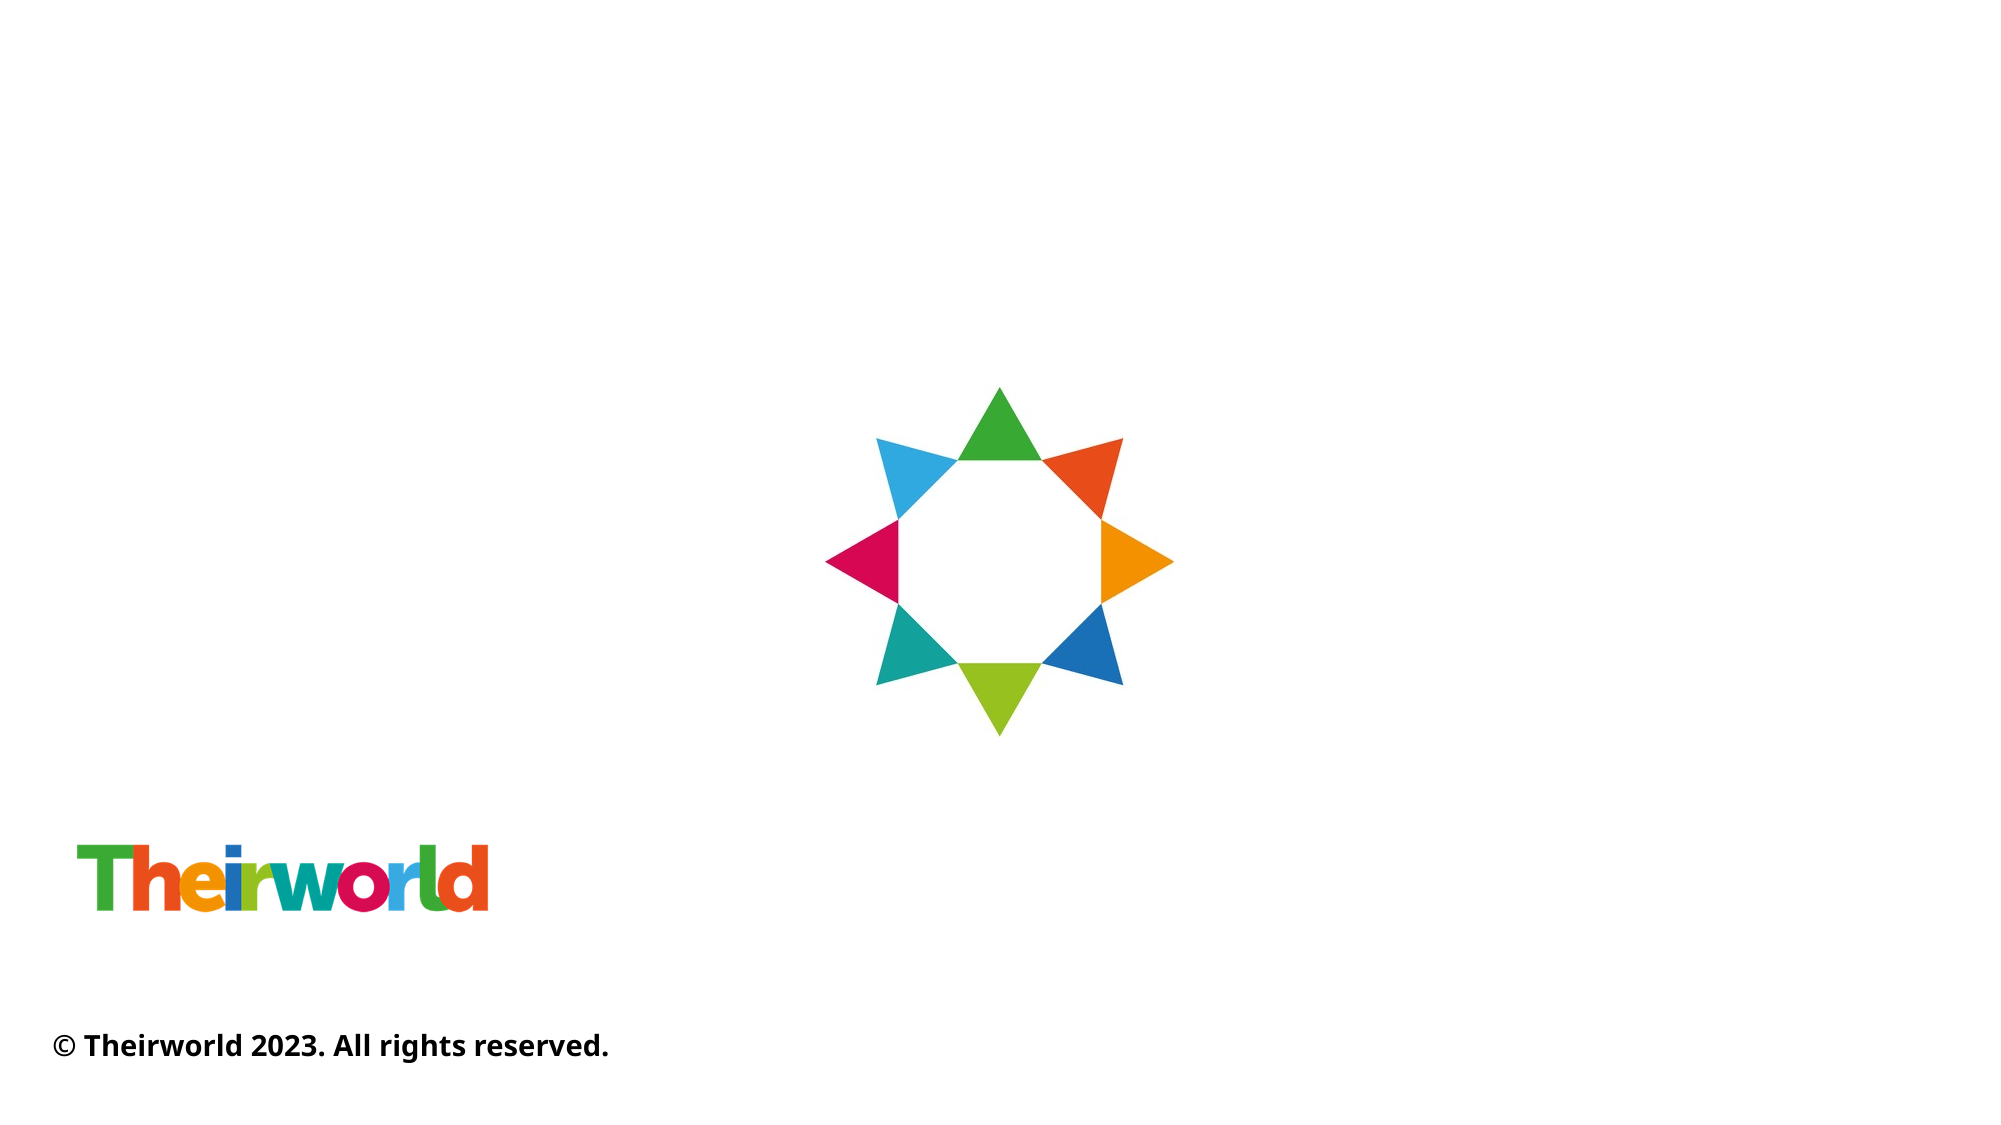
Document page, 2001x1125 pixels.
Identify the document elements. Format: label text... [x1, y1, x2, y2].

picture [65, 829, 500, 927]
list © Theirworld 2023. All rights reserved. [0, 927, 845, 1070]
picture [825, 387, 1174, 737]
